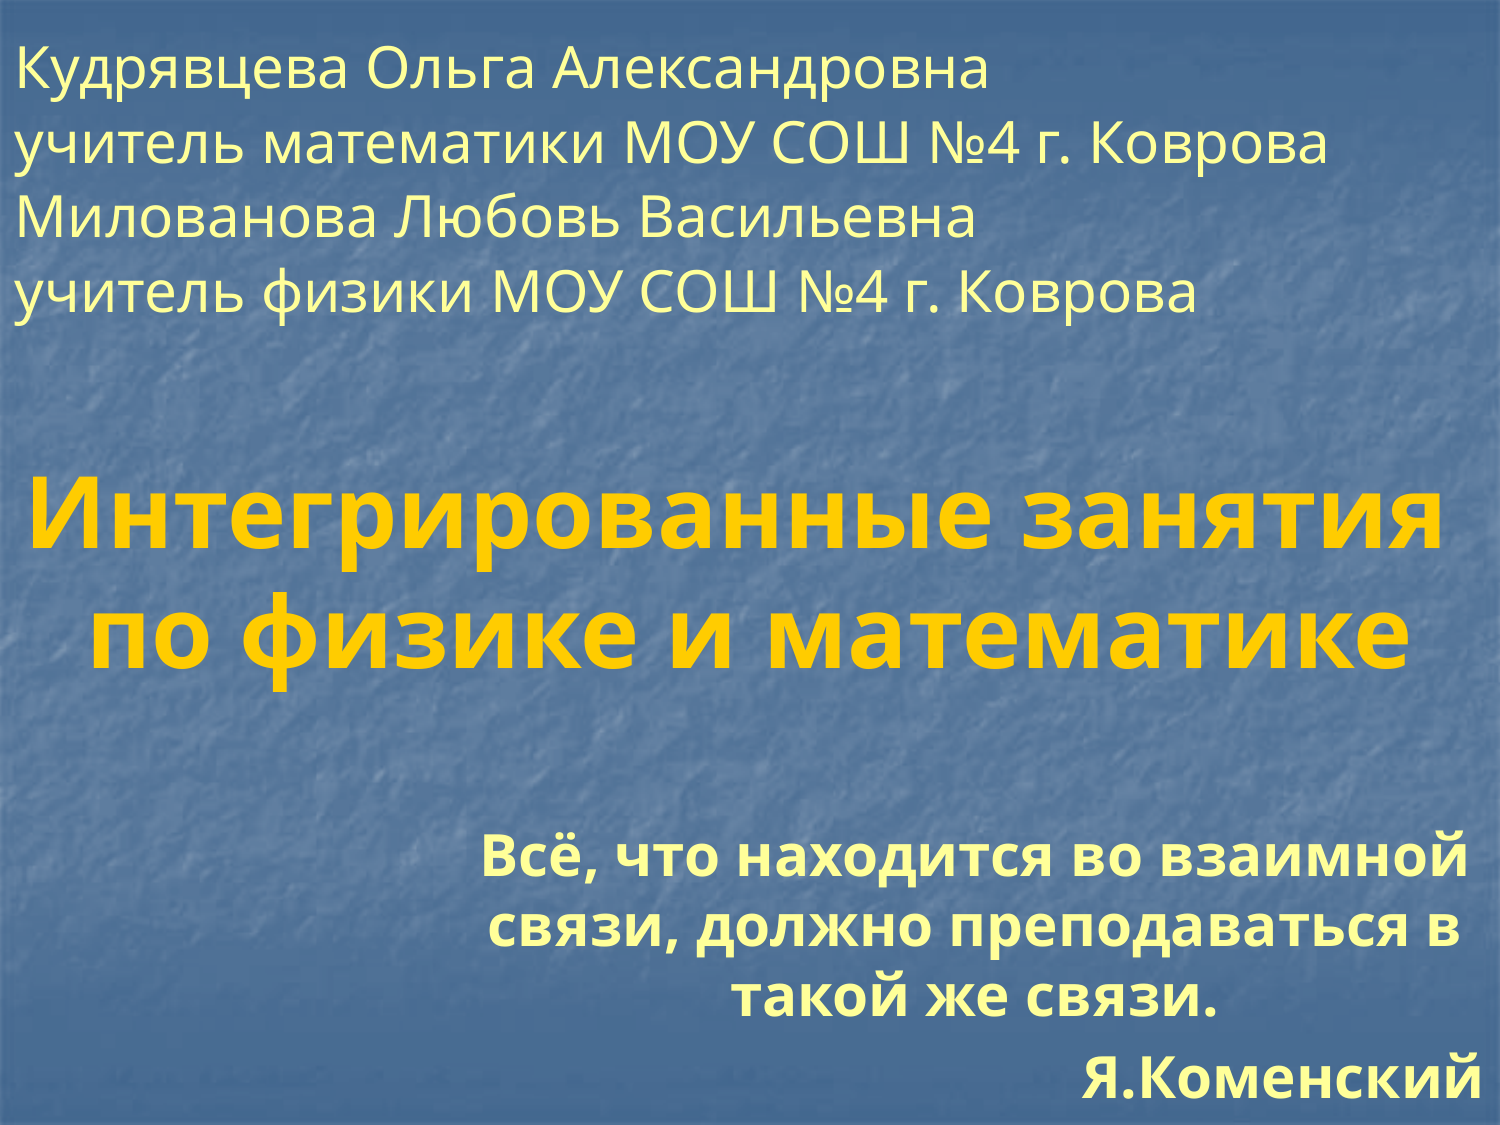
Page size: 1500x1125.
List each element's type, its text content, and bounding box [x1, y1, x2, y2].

text_box Кудрявцева Ольга Александровна учитель математики МОУ СОШ №4 г. Коврова Милованова Любовь Васильевна учитель физики МОУ СОШ №4 г. Коврова [0, 30, 1442, 319]
subtitle Всё, что находится во взаимной связи, должно преподаваться в такой же связи. Я.Коменский [449, 810, 1500, 1099]
title Интегрированные занятия по физике и математике [0, 396, 1500, 741]
